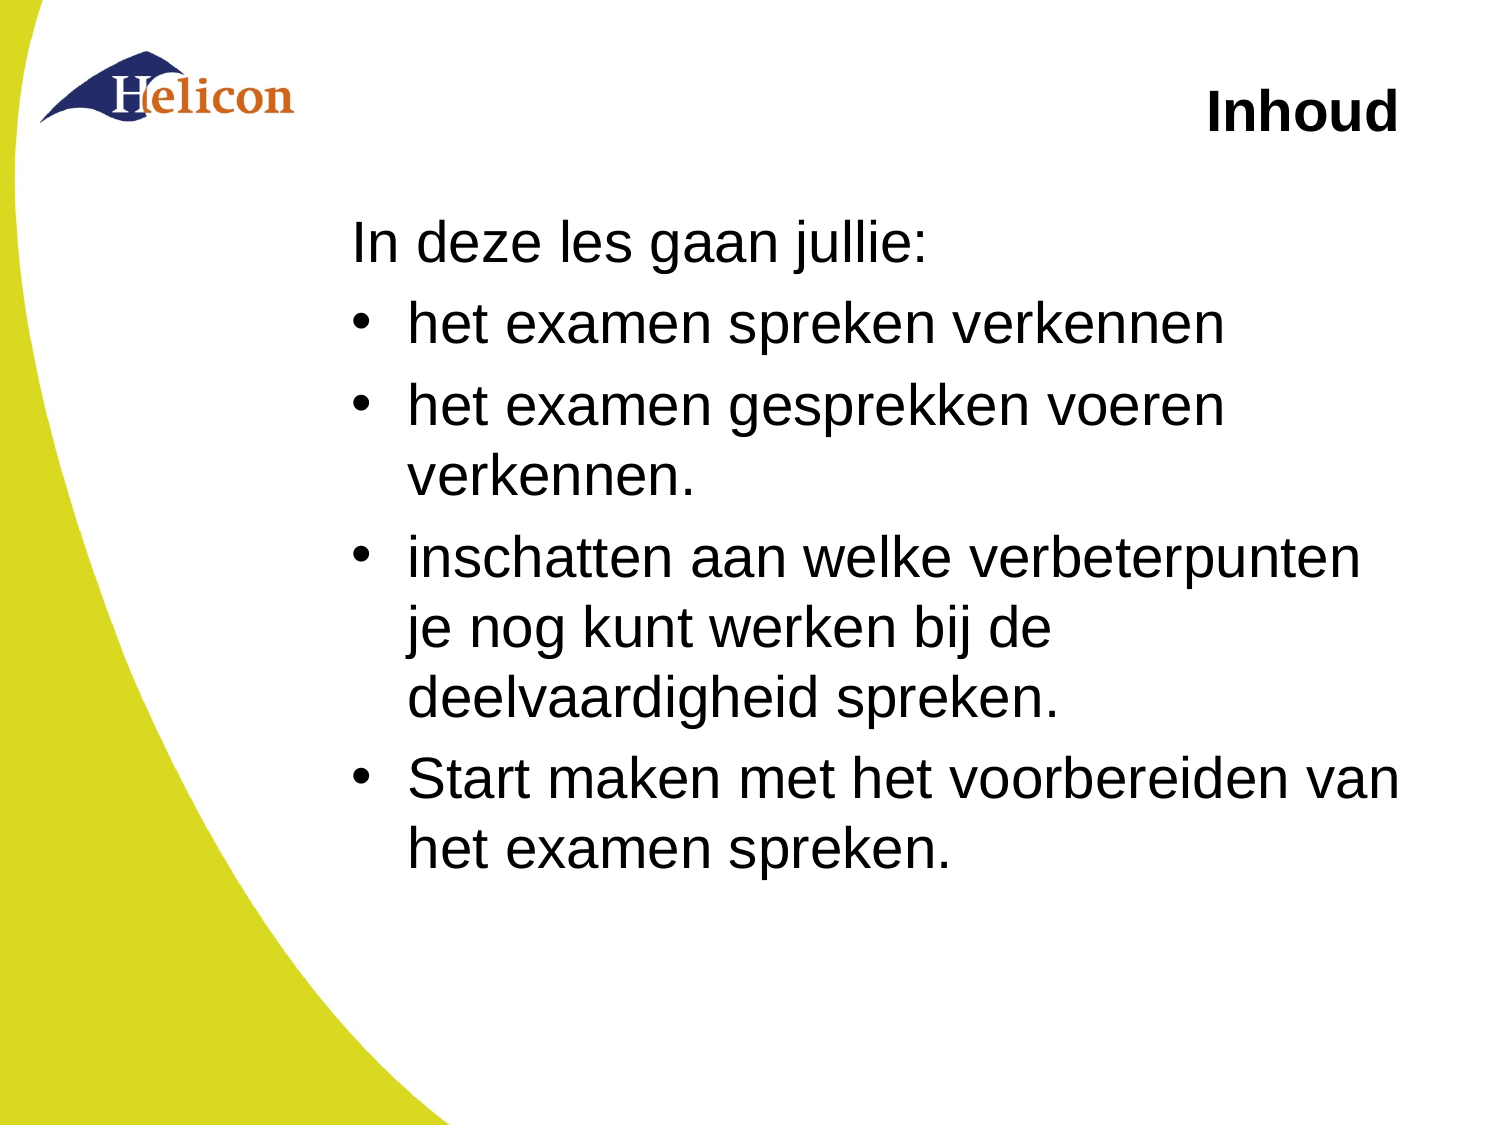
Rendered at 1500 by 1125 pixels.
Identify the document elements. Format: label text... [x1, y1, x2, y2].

list In deze les gaan jullie: het examen spreken verkennen het examen gesprekken voeren verkennen. inschatten aan welke verbeterpunten je nog kunt werken bij de deelvaardigheid spreken. Start maken met het voorbereiden van het examen spreken. [336, 196, 1425, 1005]
title Inhoud [324, 54, 1415, 161]
picture [0, 0, 1500, 1125]
